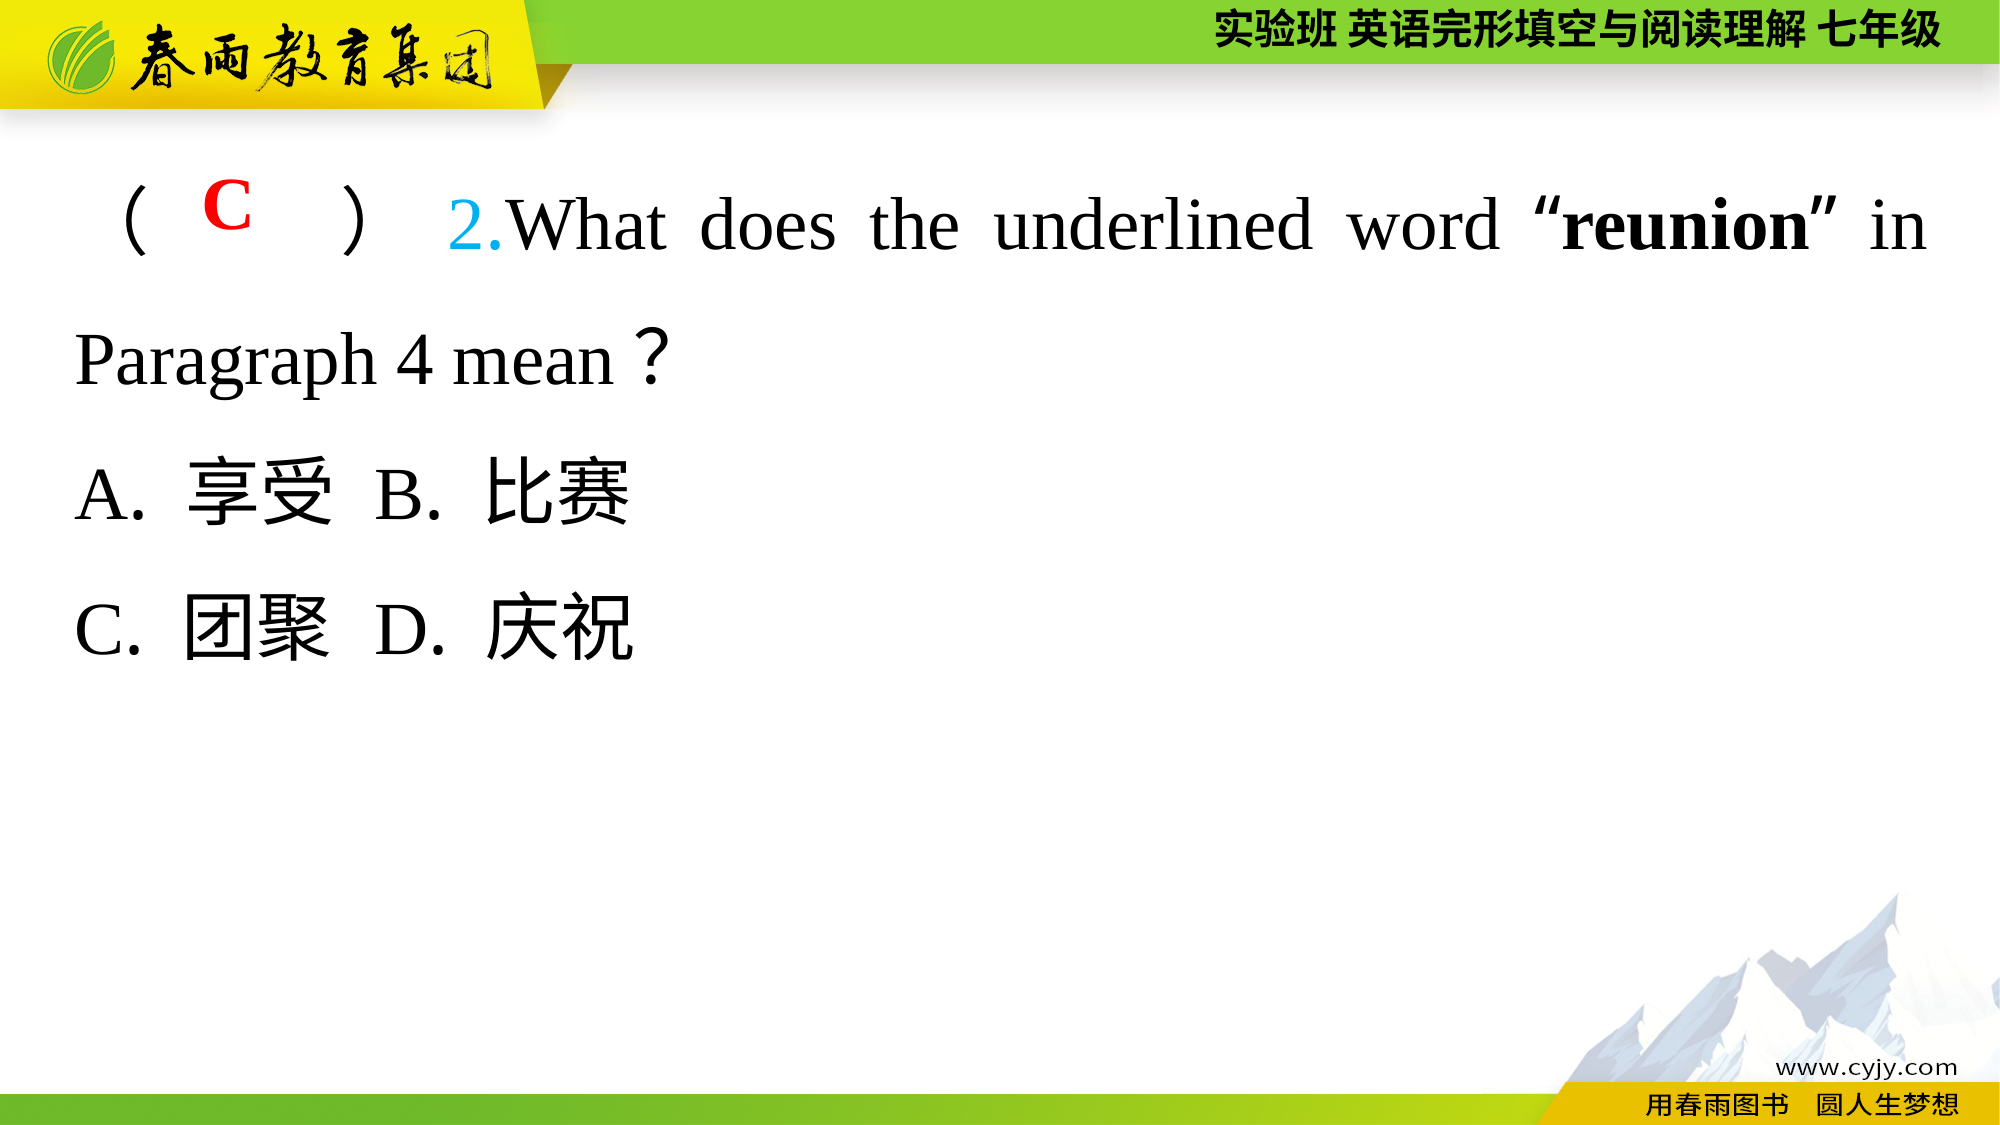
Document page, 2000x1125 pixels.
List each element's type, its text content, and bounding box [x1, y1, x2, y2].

list （ ）2.What does the underlined word “reunion” in Paragraph 4 mean？ A. 享受 B. 比赛 C. 团聚 D. 庆祝 [59, 122, 1944, 666]
picture [0, 0, 2000, 1125]
text_box C [186, 146, 271, 252]
